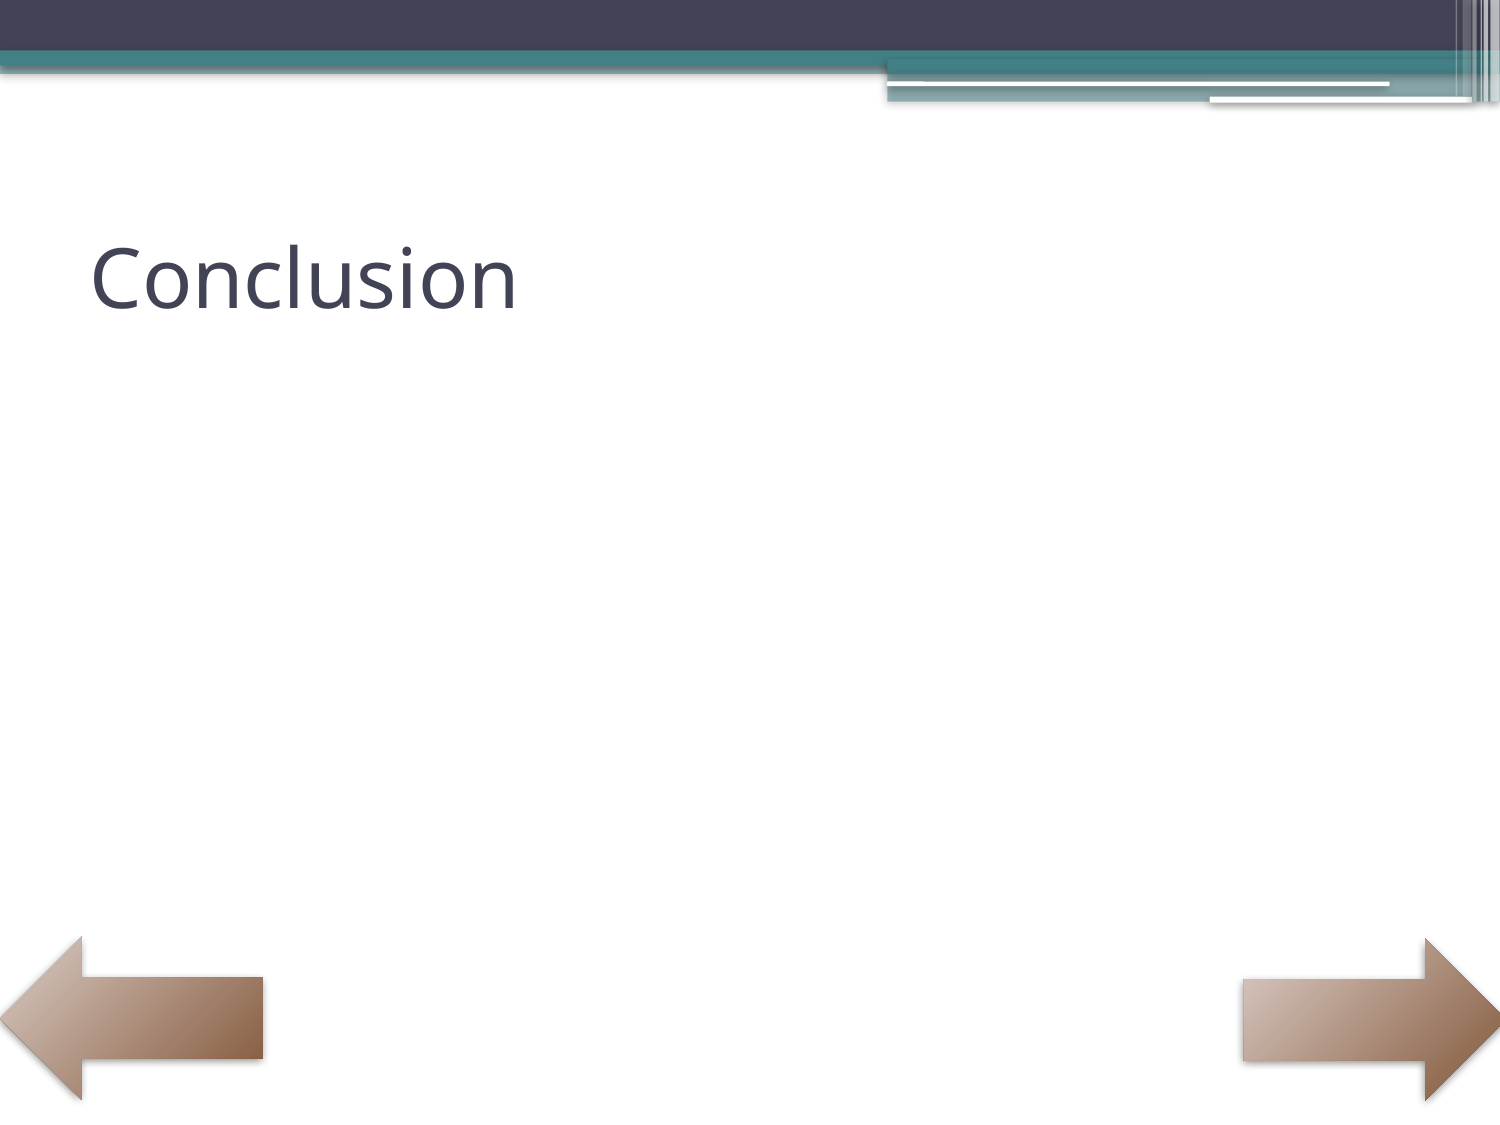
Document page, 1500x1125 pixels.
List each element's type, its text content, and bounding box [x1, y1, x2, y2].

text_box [0, 936, 1500, 1102]
title Conclusion [75, 187, 1425, 363]
